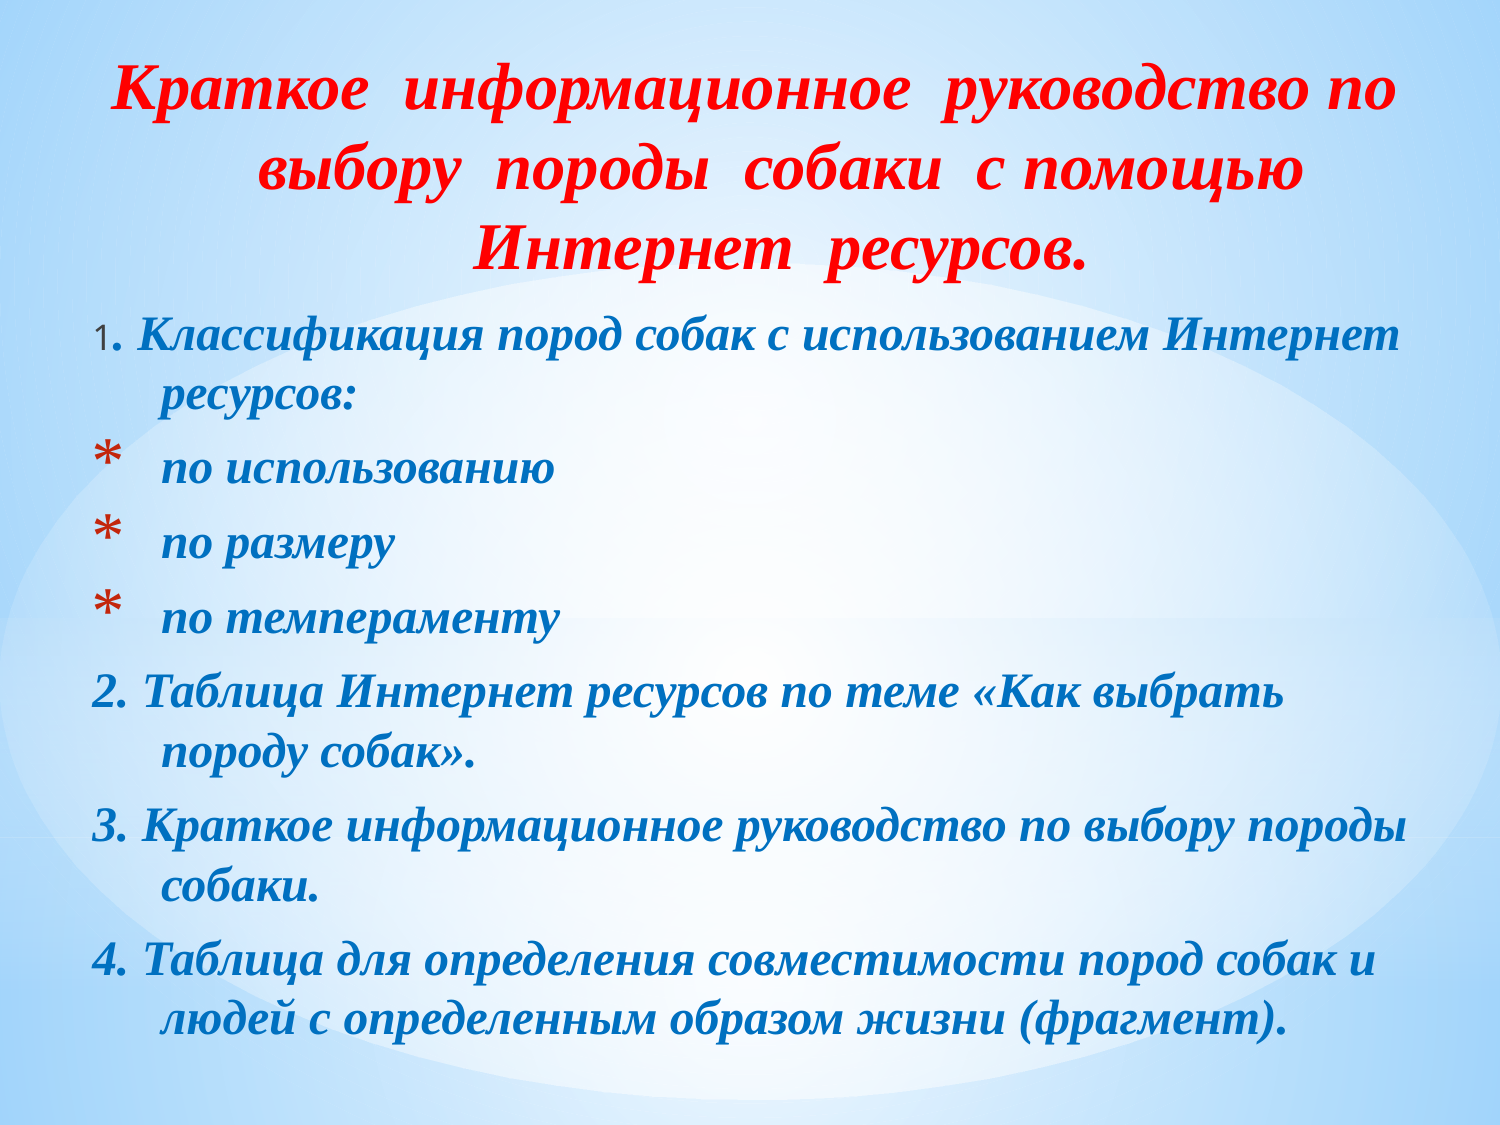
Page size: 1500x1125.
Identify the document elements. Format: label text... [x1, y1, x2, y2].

list 1. Классификация пород собак с использованием Интернет ресурсов: по использованию по размеру по темпераменту 2. Таблица Интернет ресурсов по теме «Как выбрать породу собак». 3. Краткое информационное руководство по выбору породы собаки. 4. Таблица для определения совместимости пород собак и людей с определенным образом жизни (фрагмент). [70, 292, 1454, 1055]
title Краткое информационное руководство по выбору породы собаки с помощью Интернет ресурсов. [58, 35, 1454, 282]
